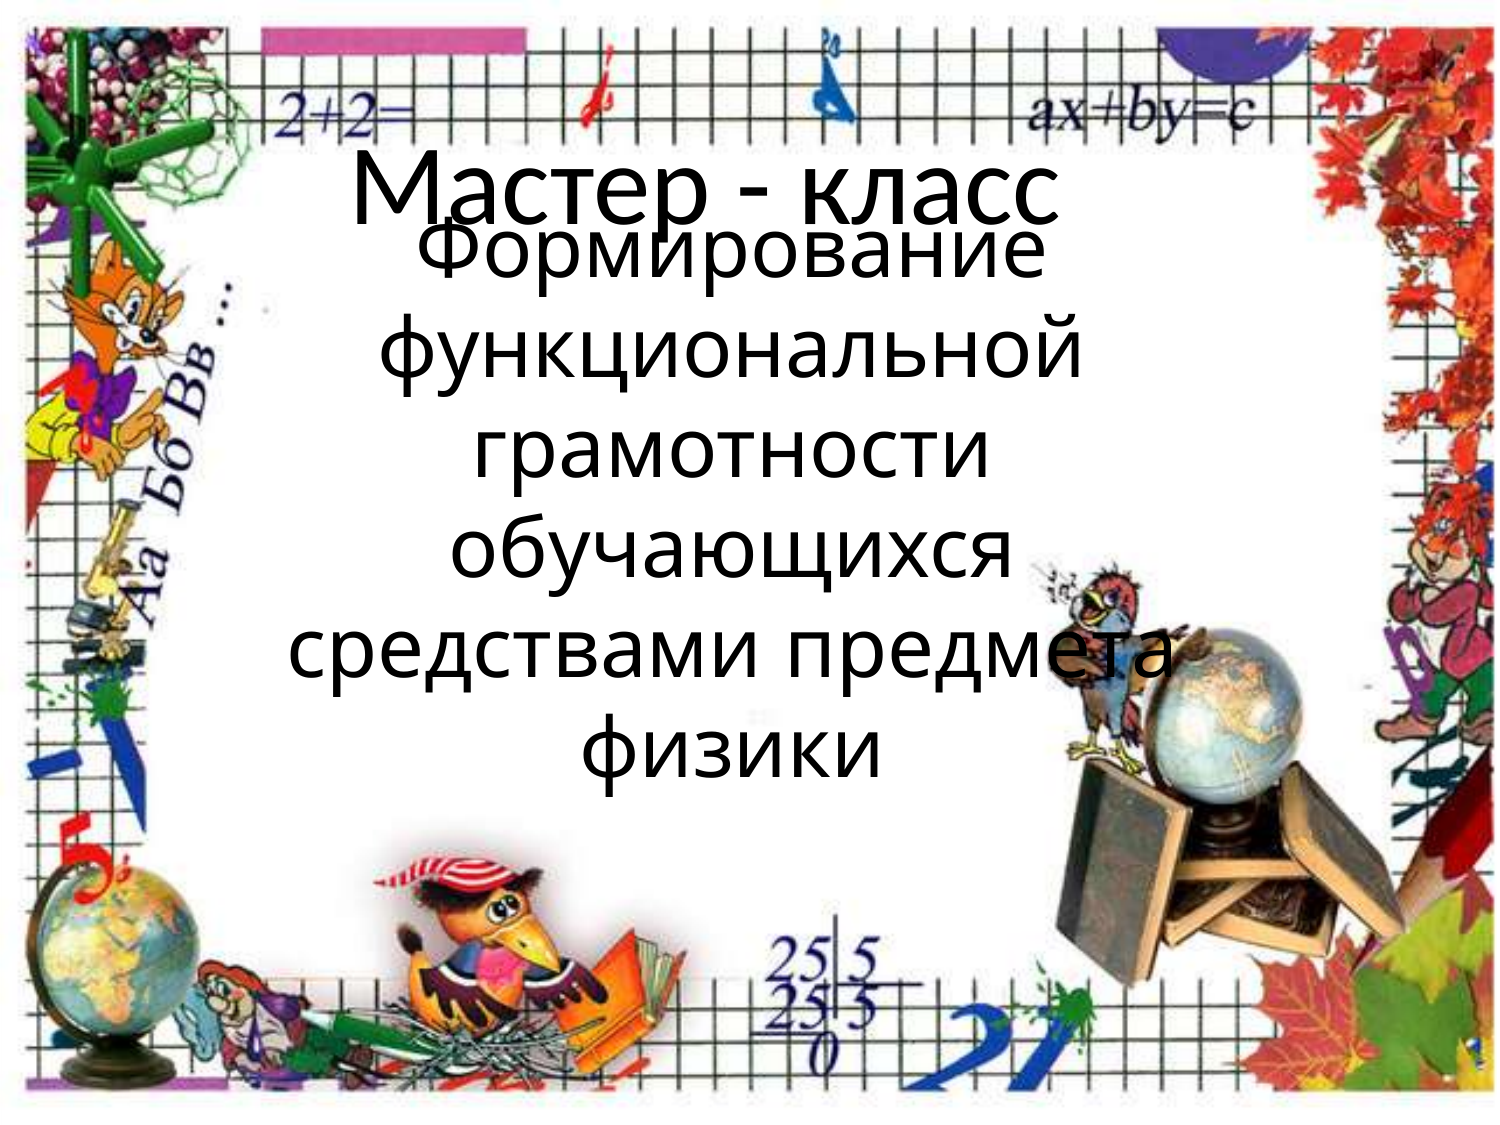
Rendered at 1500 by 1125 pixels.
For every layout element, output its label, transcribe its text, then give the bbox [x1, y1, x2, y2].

title Формирование функциональной грамотности обучающихся средствами предмета физики [229, 373, 1235, 615]
subtitle Мастер - класс [312, 101, 1099, 287]
picture [0, 0, 1500, 1125]
